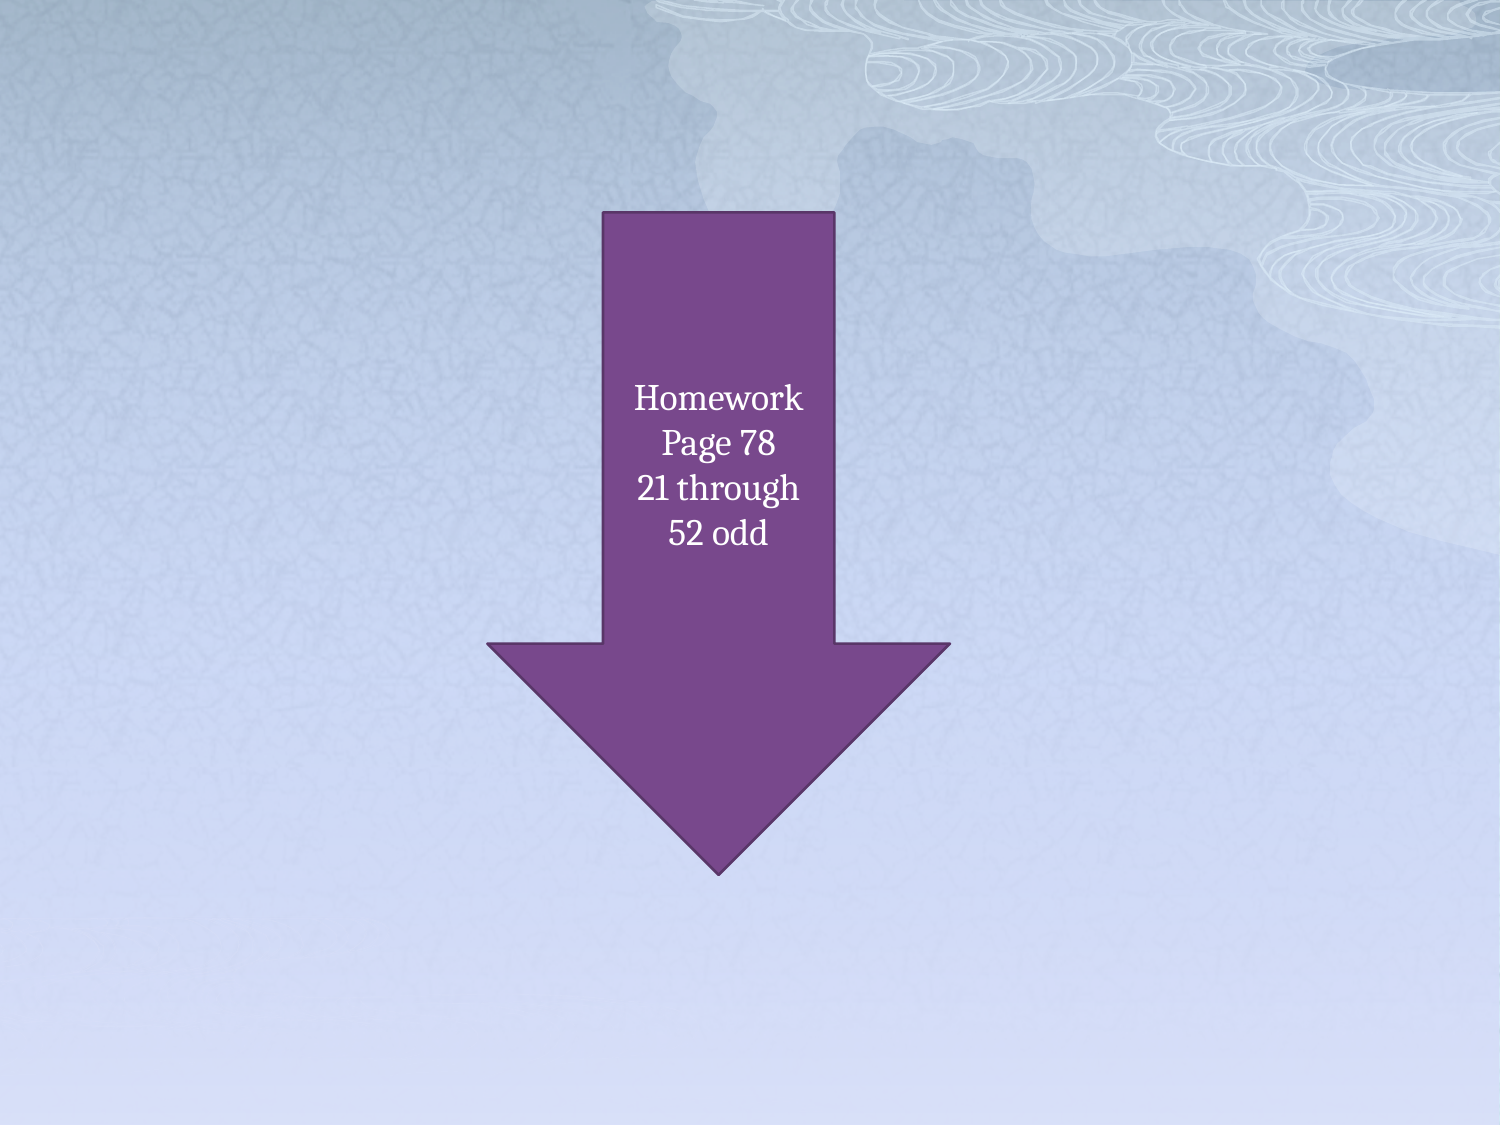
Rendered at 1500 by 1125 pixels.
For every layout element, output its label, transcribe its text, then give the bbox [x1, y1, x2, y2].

text_box Homework Page 78 21 through 52 odd [486, 211, 952, 876]
